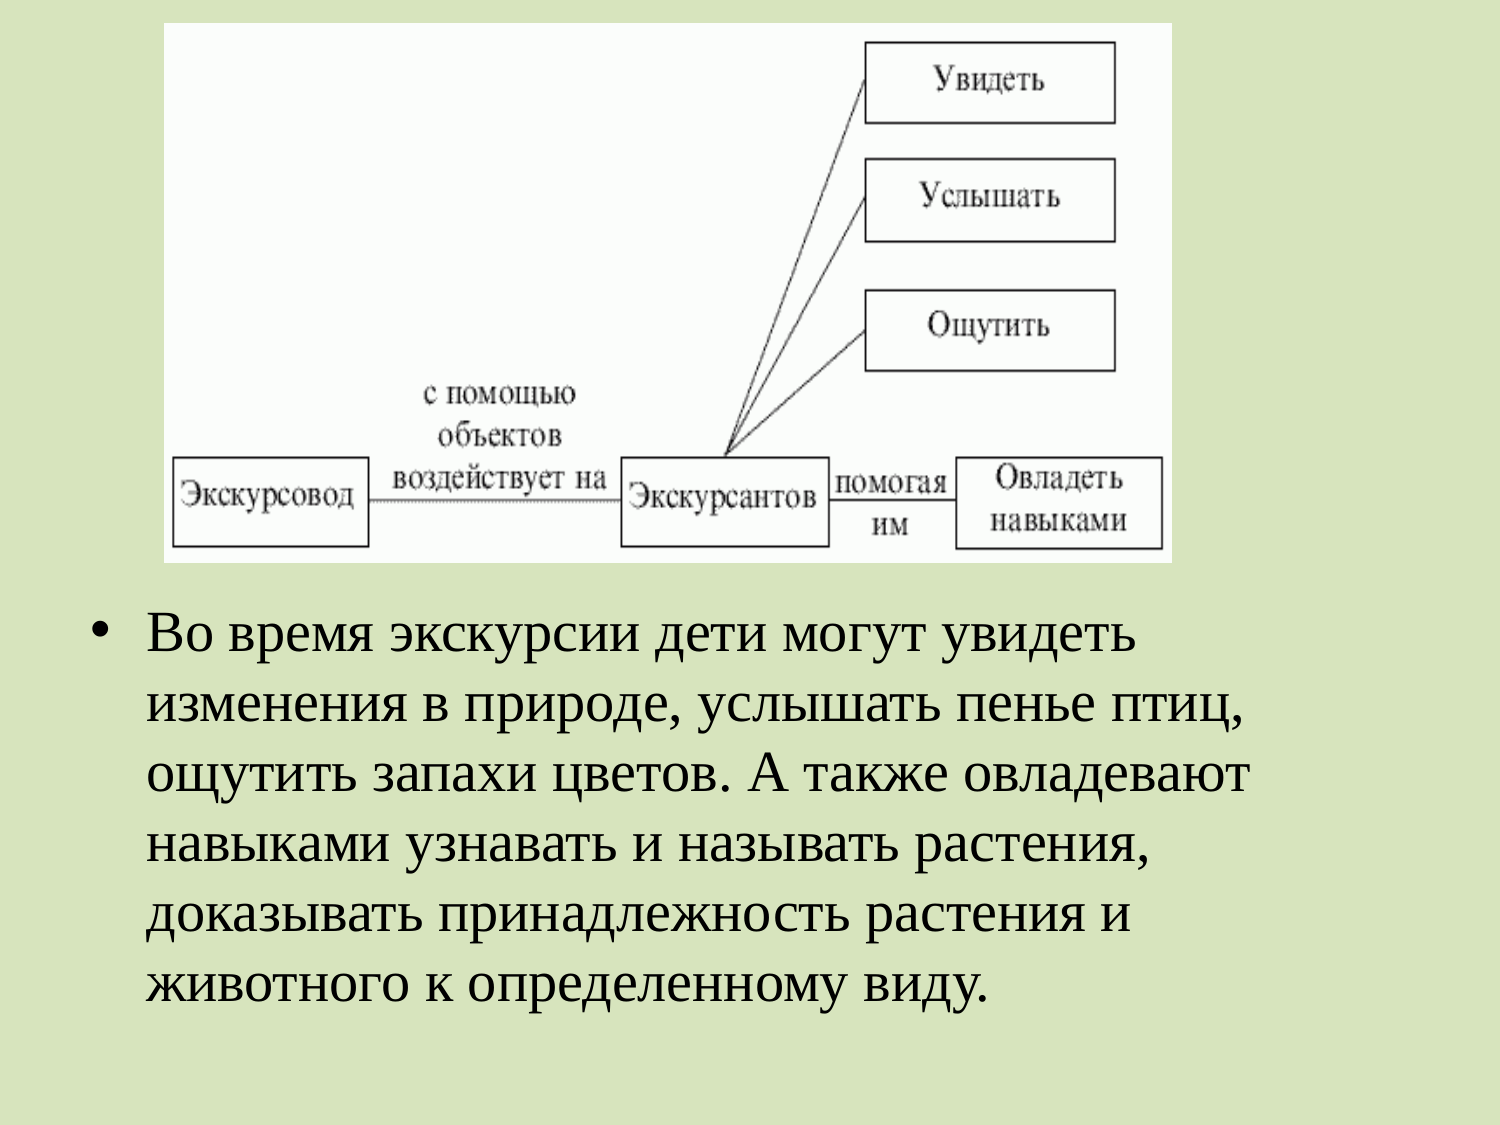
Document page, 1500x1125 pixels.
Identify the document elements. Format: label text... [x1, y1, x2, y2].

picture [163, 23, 1173, 563]
list Во время экскурсии дети могут увидеть изменения в природе, услышать пенье птиц, ощутить запахи цветов. А также овладевают навыками узнавать и называть растения, доказывать принадлежность растения и животного к определенному виду. [75, 585, 1425, 1090]
